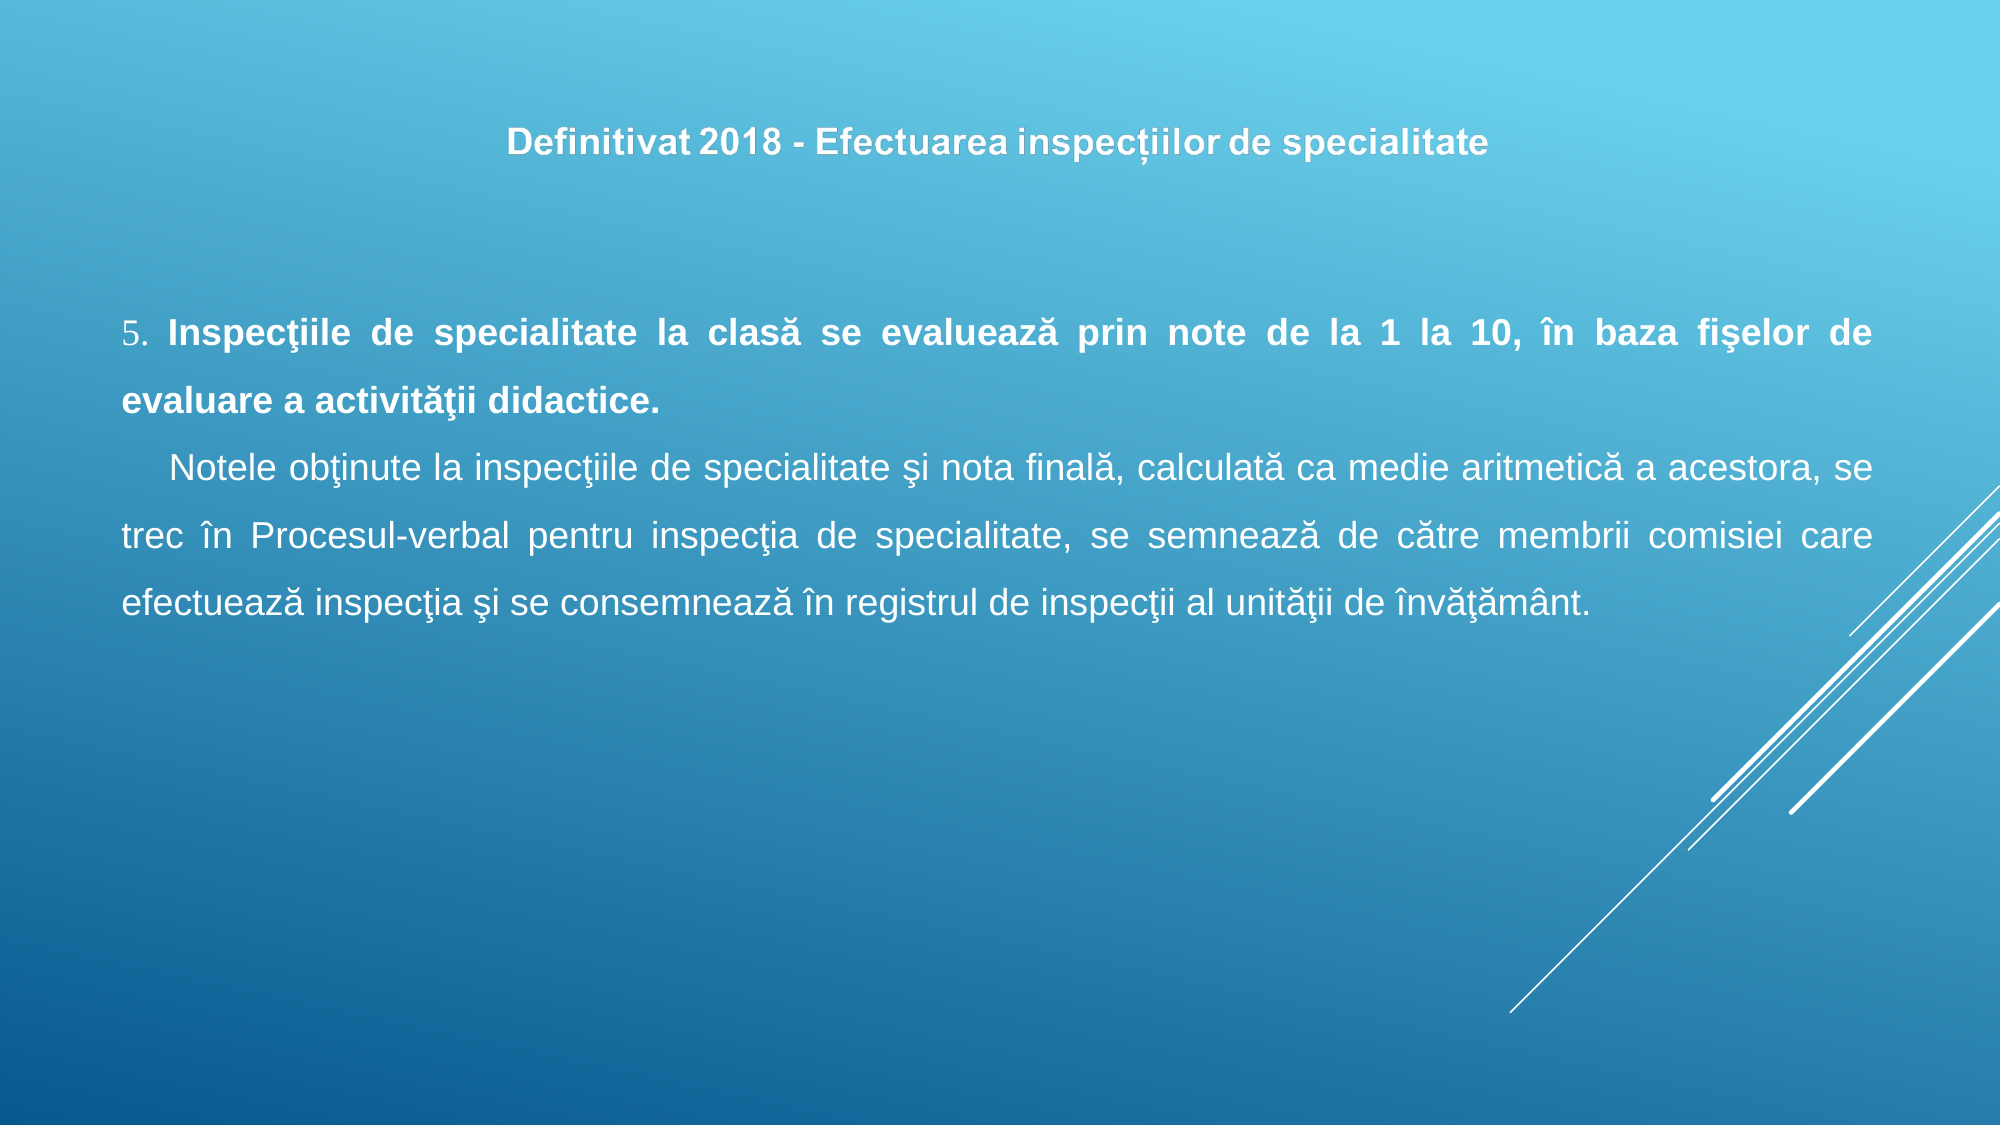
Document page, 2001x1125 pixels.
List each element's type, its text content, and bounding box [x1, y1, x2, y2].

picture [483, 105, 1512, 187]
text_box 5. Inspecţiile de specialitate la clasă se evaluează prin note de la 1 la 10, în baza fişelor de evaluare a activităţii didactice. Notele obţinute la inspecţiile de specialitate şi nota finală, calculată ca medie aritmetică a acestora, se trec în Procesul-verbal pentru inspecţia de specialitate, se semnează de către membrii comisiei care efectuează inspecţia şi se consemnează în registrul de inspecţii al unităţii de învăţământ. [106, 278, 1889, 631]
